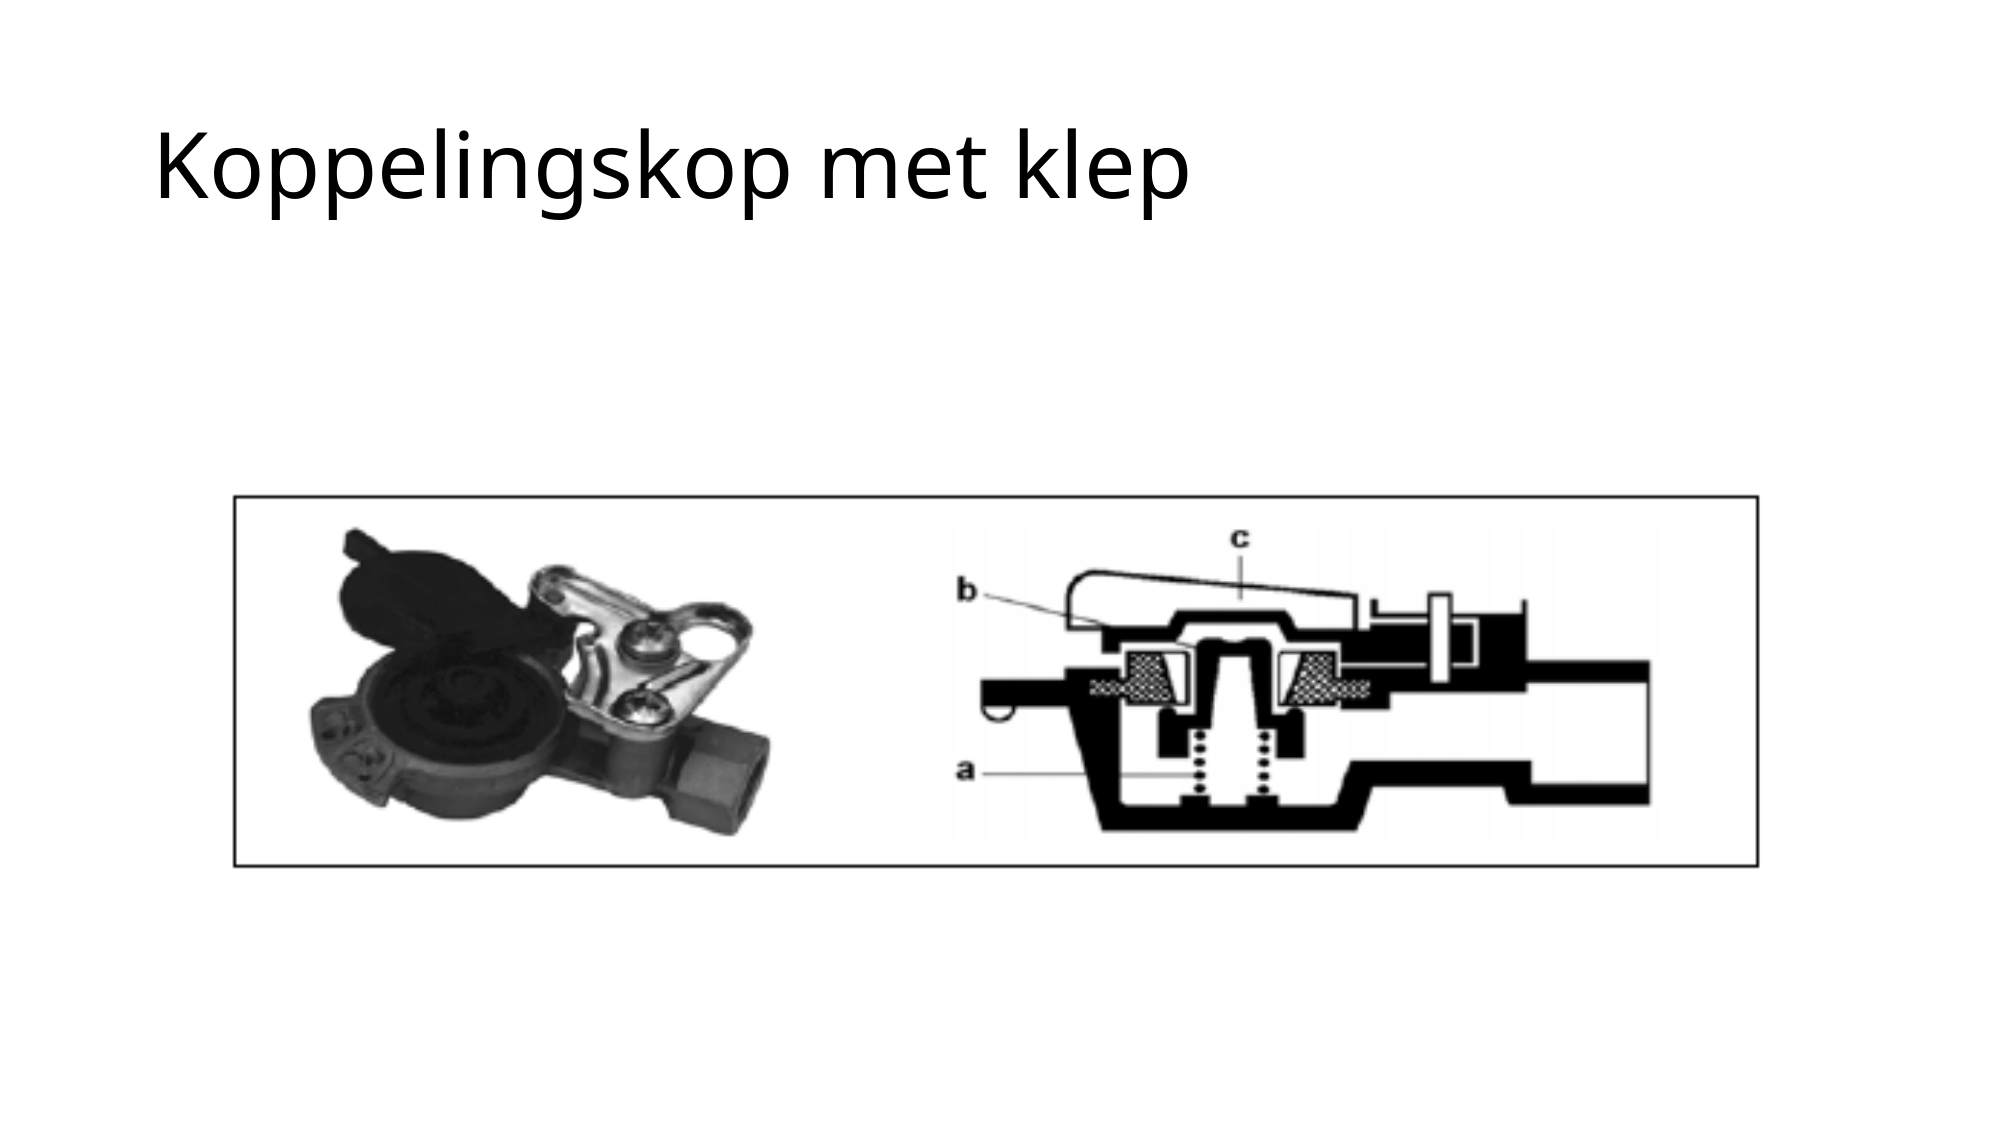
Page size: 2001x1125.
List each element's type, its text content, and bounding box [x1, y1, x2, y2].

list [214, 482, 1786, 883]
title Koppelingskop met klep [137, 59, 1863, 278]
